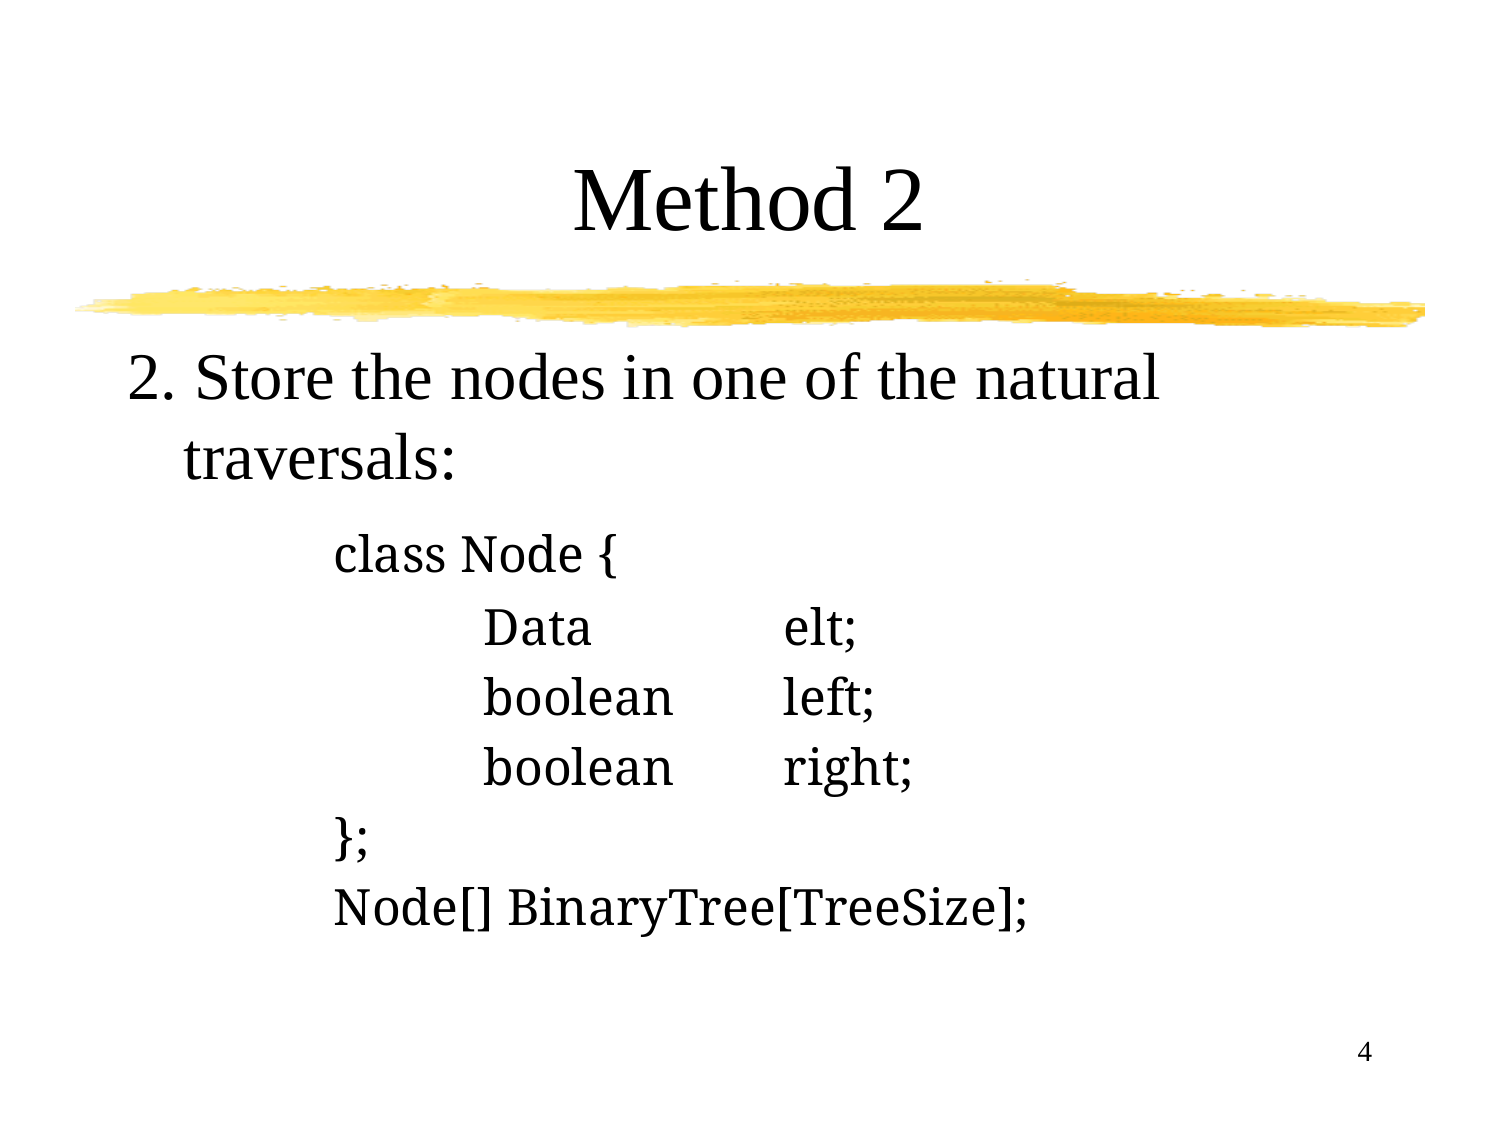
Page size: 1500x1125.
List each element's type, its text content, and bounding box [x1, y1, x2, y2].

slide_number 4 [1074, 1024, 1388, 1101]
picture [75, 274, 1425, 338]
title Method 2 [112, 99, 1388, 288]
list 2. Store the nodes in one of the natural traversals: class Node { Data elt; boolean left; boolean right; }; Node[] BinaryTree[TreeSize]; [112, 324, 1388, 1001]
